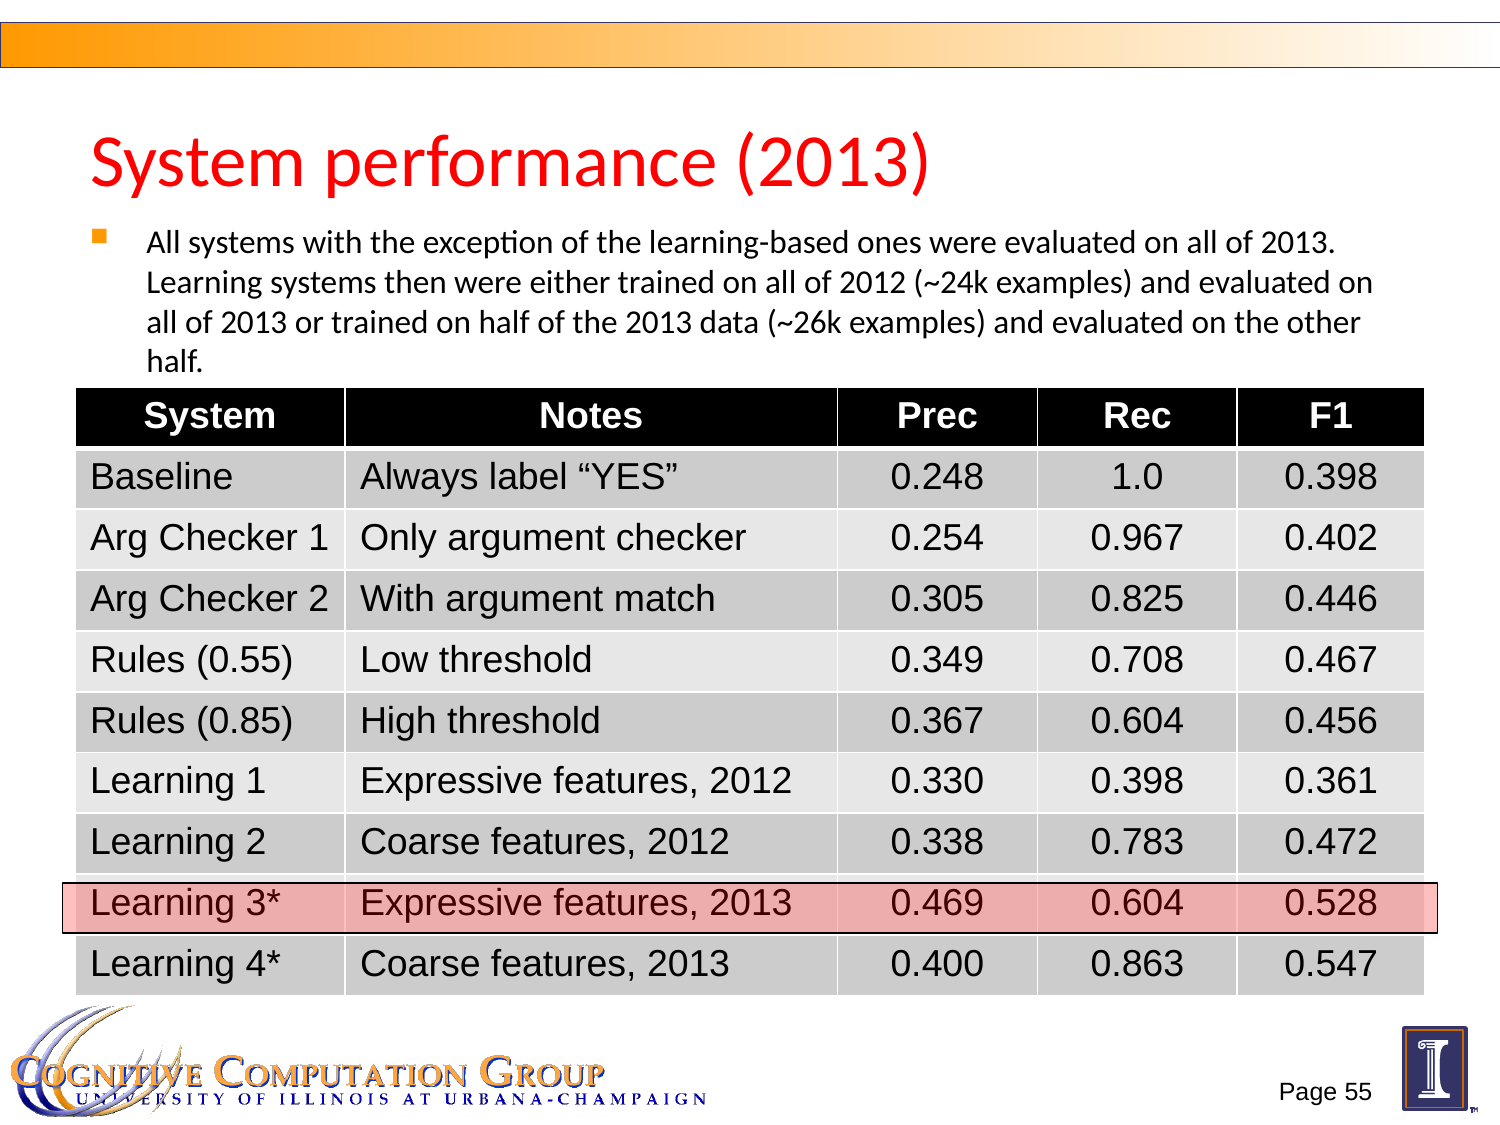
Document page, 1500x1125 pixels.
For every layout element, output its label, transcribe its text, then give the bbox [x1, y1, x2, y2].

slide_number Page 55 [1237, 1074, 1388, 1113]
table_cell 0.248 [838, 451, 1037, 508]
table_cell 0.547 [1238, 936, 1424, 995]
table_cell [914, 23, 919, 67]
table_header Prec [838, 388, 1037, 446]
table_cell 1.0 [1038, 451, 1236, 508]
table_cell 0.349 [838, 632, 1037, 691]
table_cell 0.446 [1238, 571, 1424, 630]
table_cell 0.400 [838, 936, 1037, 995]
table_cell 0.254 [838, 510, 1037, 569]
table_cell 0.367 [838, 693, 1037, 752]
table_header F1 [1238, 388, 1424, 446]
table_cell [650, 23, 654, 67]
table_cell 0.863 [1038, 936, 1236, 995]
table_cell Only argument checker [346, 510, 837, 569]
table_cell 0.604 [1038, 875, 1236, 883]
table_cell 0.361 [1238, 753, 1424, 812]
table_cell Expressive features, 2013 [346, 875, 837, 883]
table_cell Expressive features, 2012 [346, 753, 837, 812]
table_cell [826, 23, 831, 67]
table_cell 0.398 [1038, 753, 1236, 812]
table_cell 0.398 [1238, 451, 1424, 508]
table_cell Low threshold [346, 632, 837, 691]
table_cell 0.967 [1038, 510, 1236, 569]
text_box [62, 883, 1438, 934]
table_cell Learning 4* [76, 936, 344, 995]
table_cell 0.402 [1238, 510, 1424, 569]
table_cell Coarse features, 2013 [346, 936, 837, 995]
table_cell Coarse features, 2012 [346, 814, 837, 873]
table_cell 0.338 [838, 814, 1037, 873]
table_cell Learning 3* [76, 875, 344, 883]
table_cell With argument match [346, 571, 837, 630]
table_header Notes [346, 388, 837, 446]
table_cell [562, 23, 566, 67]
table_cell 0.604 [1038, 693, 1236, 752]
title System performance (2013) [75, 75, 1425, 212]
table_header Rec [1038, 388, 1236, 446]
text_box All systems with the exception of the learning-based ones were evaluated on all of 2013. Learning systems then were either trained on all of 2012 (~24k examples) and evaluated on all of 2013 or trained on half of the 2013 data (~26k examples) and evaluated on the other half. [74, 212, 1425, 350]
table_cell Always label “YES” [346, 451, 837, 508]
table_cell Baseline [76, 451, 344, 508]
table_cell 0.305 [838, 571, 1037, 630]
table_header System [76, 388, 344, 446]
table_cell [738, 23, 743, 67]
table_cell Arg Checker 1 [76, 510, 344, 569]
table_cell 0.783 [1038, 814, 1236, 873]
table_cell Rules (0.55) [76, 632, 344, 691]
picture [0, 1000, 713, 1125]
table_cell Rules (0.85) [76, 693, 344, 752]
table_cell Arg Checker 2 [76, 571, 344, 630]
table_cell Learning 1 [76, 753, 344, 812]
table_cell Learning 2 [76, 814, 344, 873]
table_cell 0.825 [1038, 571, 1236, 630]
table_cell 0.708 [1038, 632, 1236, 691]
table_cell 0.472 [1238, 814, 1424, 873]
table_cell 0.467 [1238, 632, 1424, 691]
table_cell 0.456 [1238, 693, 1424, 752]
table_cell 0.330 [838, 753, 1037, 812]
table_cell 0.469 [838, 875, 1037, 883]
table_cell High threshold [346, 693, 837, 752]
table_cell 0.528 [1238, 875, 1424, 883]
